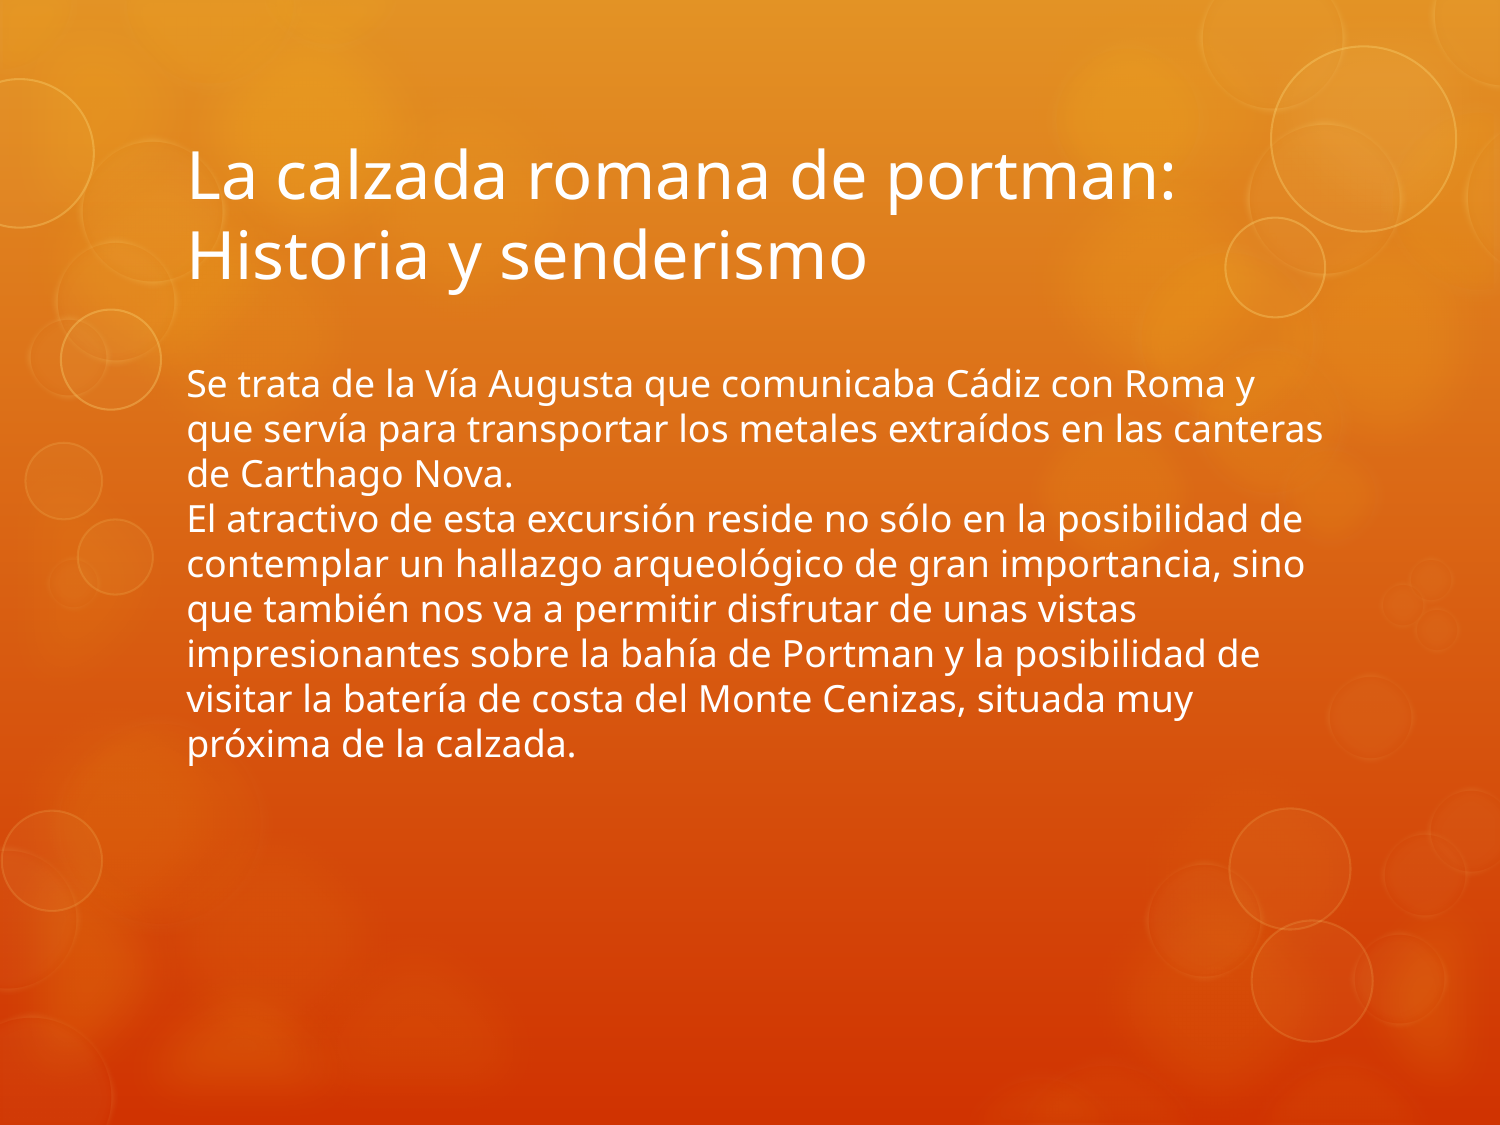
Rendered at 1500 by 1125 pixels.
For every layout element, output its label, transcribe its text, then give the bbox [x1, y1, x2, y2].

list Se trata de la Vía Augusta que comunicaba Cádiz con Roma y que servía para transportar los metales extraídos en las canteras de Carthago Nova. El atractivo de esta excursión reside no sólo en la posibilidad de contemplar un hallazgo arqueológico de gran importancia, sino que también nos va a permitir disfrutar de unas vistas impresionantes sobre la bahía de Portman y la posibilidad de visitar la batería de costa del Monte Cenizas, situada muy próxima de la calzada. [171, 208, 1340, 873]
title La calzada romana de portman: Historia y senderismo [171, 137, 1340, 208]
